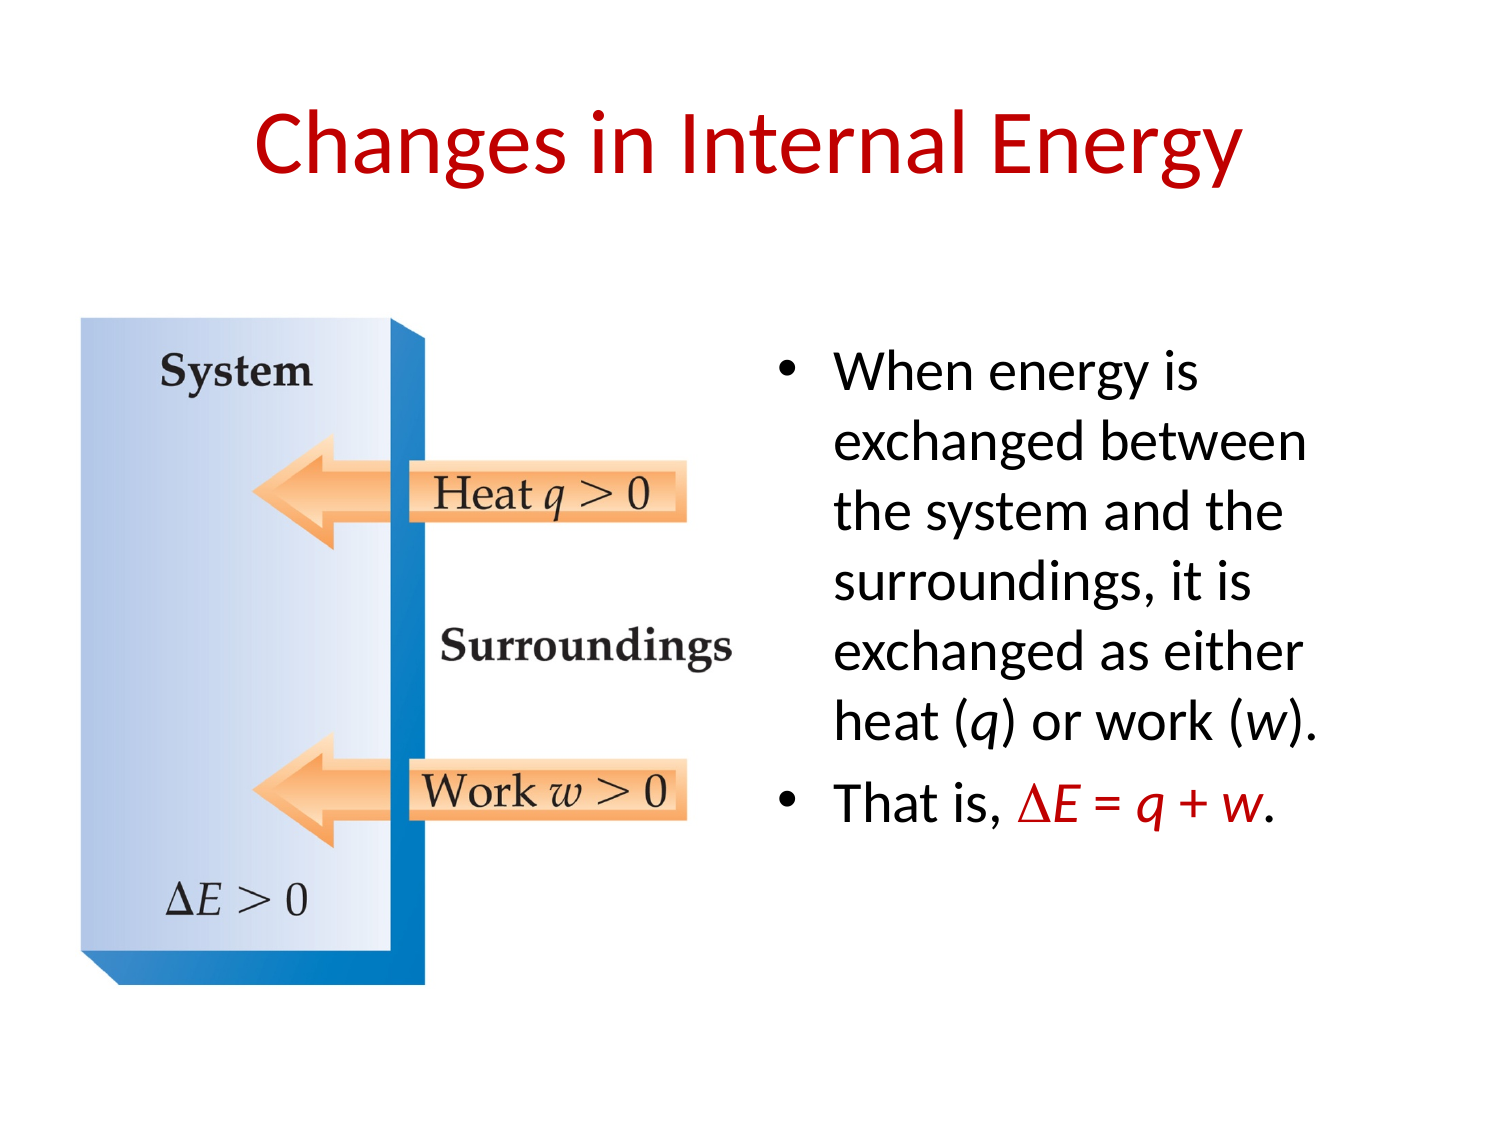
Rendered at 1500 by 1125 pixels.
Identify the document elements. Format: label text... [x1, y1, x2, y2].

text_box Changes in Internal Energy [112, 75, 1388, 263]
picture [74, 312, 738, 989]
text_box When energy is exchanged between the system and the surroundings, it is exchanged as either heat (q) or work (w). That is, E = q + w. [762, 324, 1388, 1000]
